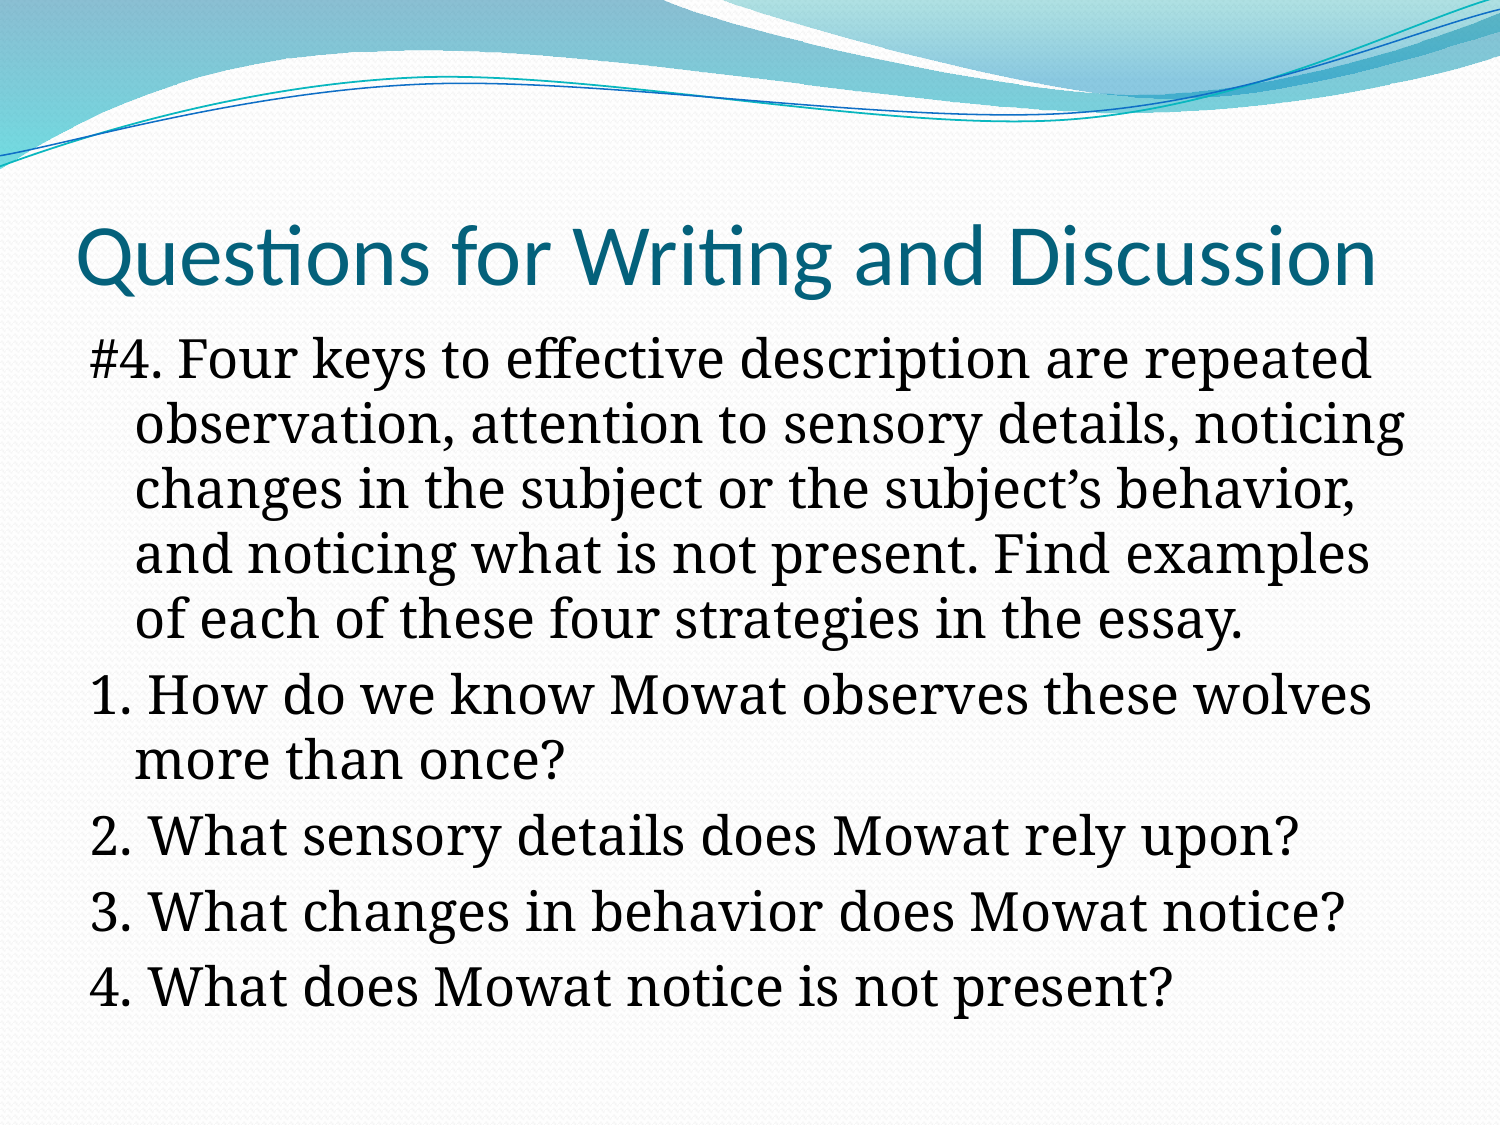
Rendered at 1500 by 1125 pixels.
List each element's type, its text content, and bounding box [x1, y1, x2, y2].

title Questions for Writing and Discussion [75, 115, 1425, 303]
list #4. Four keys to effective description are repeated observation, attention to sensory details, noticing changes in the subject or the subject’s behavior, and noticing what is not present. Find examples of each of these four strategies in the essay. 1. How do we know Mowat observes these wolves more than once? 2. What sensory details does Mowat rely upon? 3. What changes in behavior does Mowat notice? 4. What does Mowat notice is not present? [75, 317, 1425, 1038]
